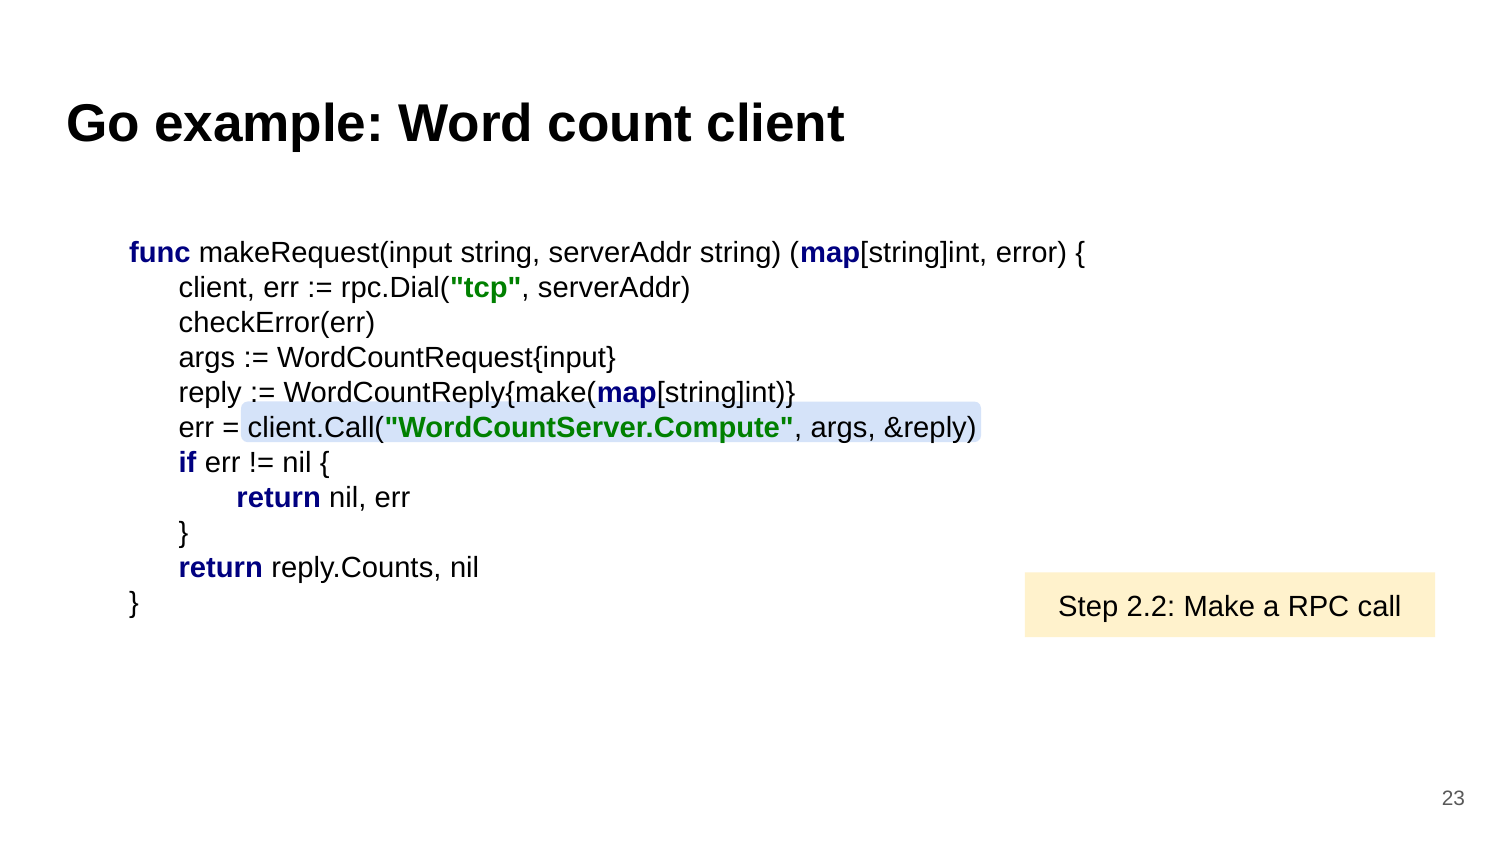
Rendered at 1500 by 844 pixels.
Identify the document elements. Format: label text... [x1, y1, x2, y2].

title Go example: Word count client [51, 72, 1449, 167]
slide_number 23 [1389, 764, 1480, 830]
text_box func makeRequest(input string, serverAddr string) (map[string]int, error) { client, err := rpc.Dial("tcp", serverAddr) checkError(err) args := WordCountRequest{input} reply := WordCountReply{make(map[string]int)} err = client.Call("WordCountServer.Compute", args, &reply) if err != nil { return nil, err } return reply.Counts, nil } [114, 218, 1295, 706]
text_box Step 2.2: Make a RPC call [1024, 572, 1436, 638]
